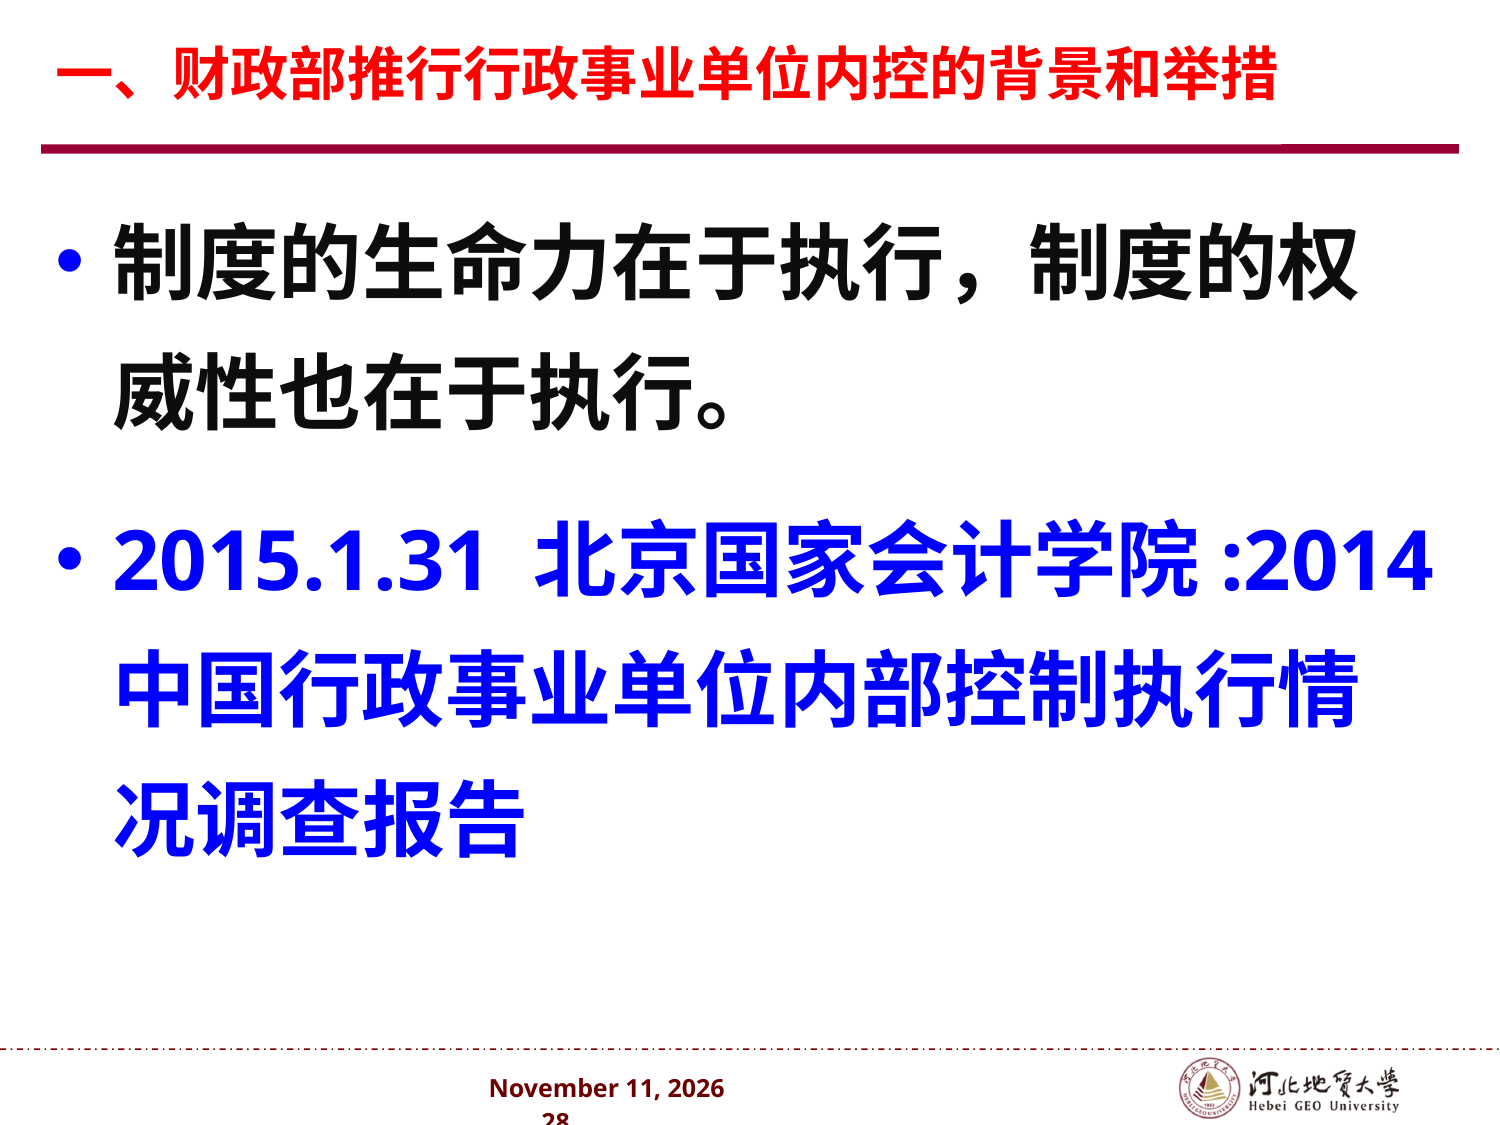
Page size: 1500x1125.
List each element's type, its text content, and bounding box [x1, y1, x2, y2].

text_box 一、财政部推行行政事业单位内控的背景和举措 [41, 19, 1459, 126]
picture [1159, 1049, 1420, 1125]
text_box 制度的生命力在于执行，制度的权威性也在于执行。 2015.1.31 北京国家会计学院:2014中国行政事业单位内部控制执行情况调查报告 [41, 172, 1459, 1035]
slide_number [473, 1064, 990, 1109]
